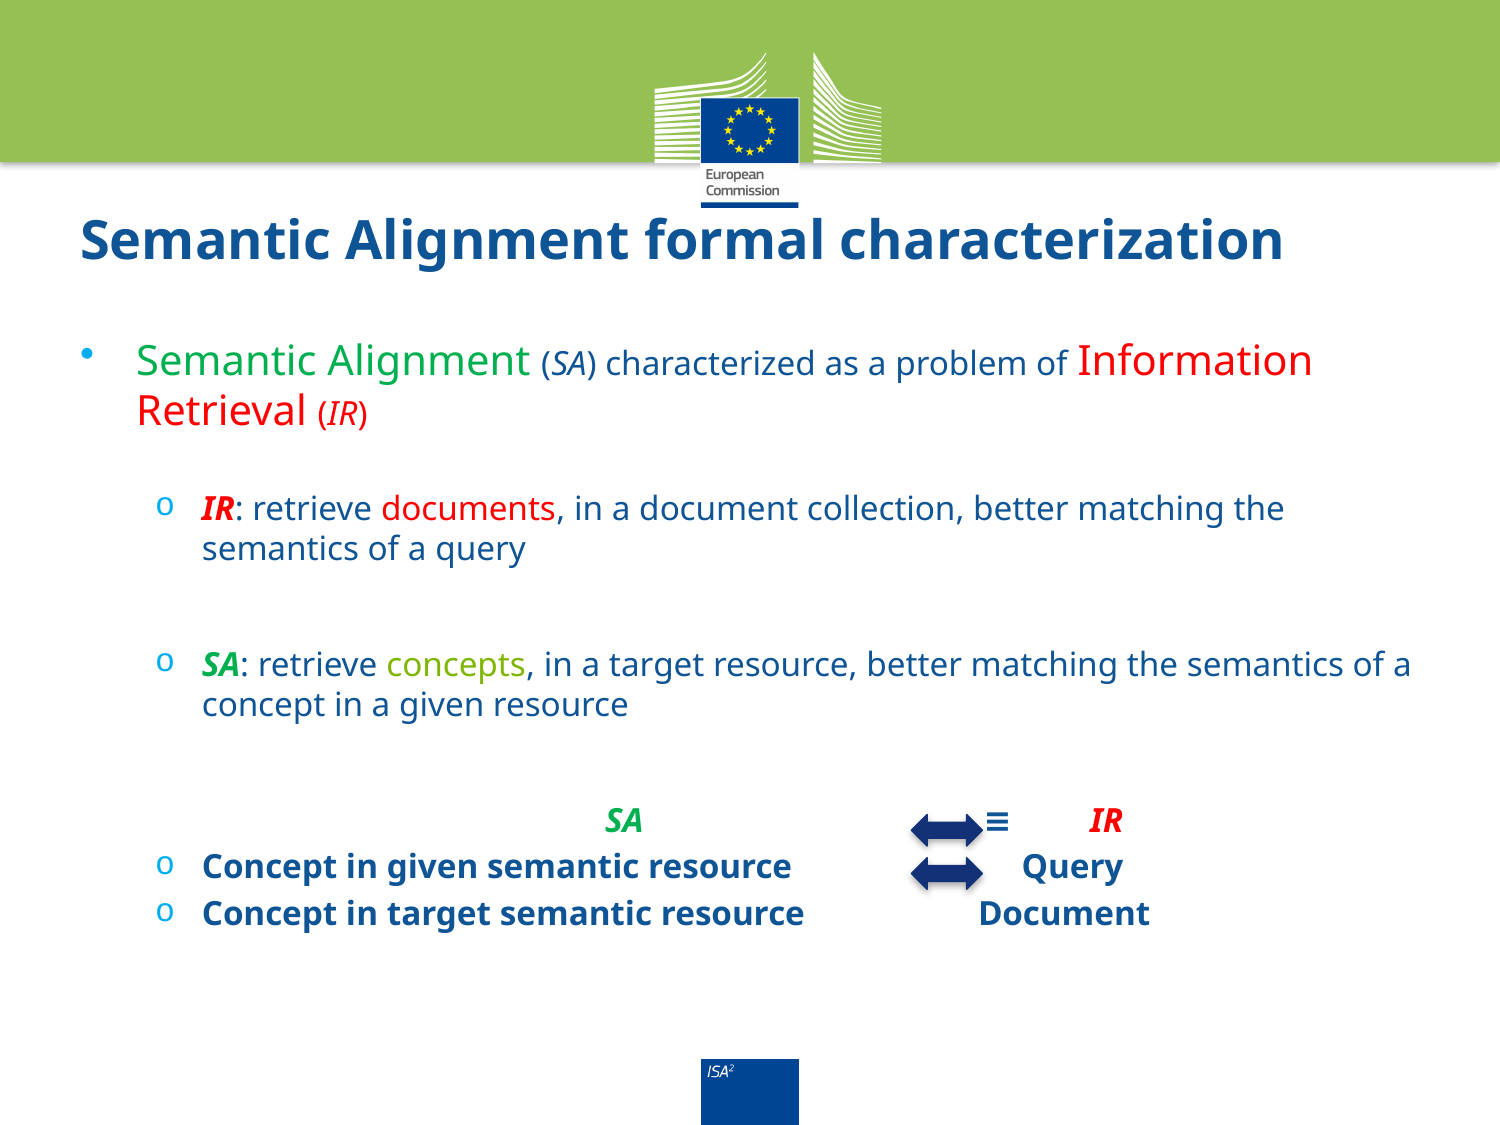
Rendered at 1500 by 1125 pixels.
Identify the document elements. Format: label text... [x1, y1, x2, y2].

title Semantic Alignment formal characterization [64, 160, 1459, 315]
list Semantic Alignment (SA) characterized as a problem of Information Retrieval (IR) IR: retrieve documents, in a document collection, better matching the semantics of a query SA: retrieve concepts, in a target resource, better matching the semantics of a concept in a given resource SA ≡ IR Concept in given semantic resource Query Concept in target semantic resource Document [64, 326, 1461, 965]
text_box [910, 857, 983, 890]
text_box [910, 813, 983, 847]
picture [607, 7, 892, 160]
picture [701, 1059, 799, 1125]
